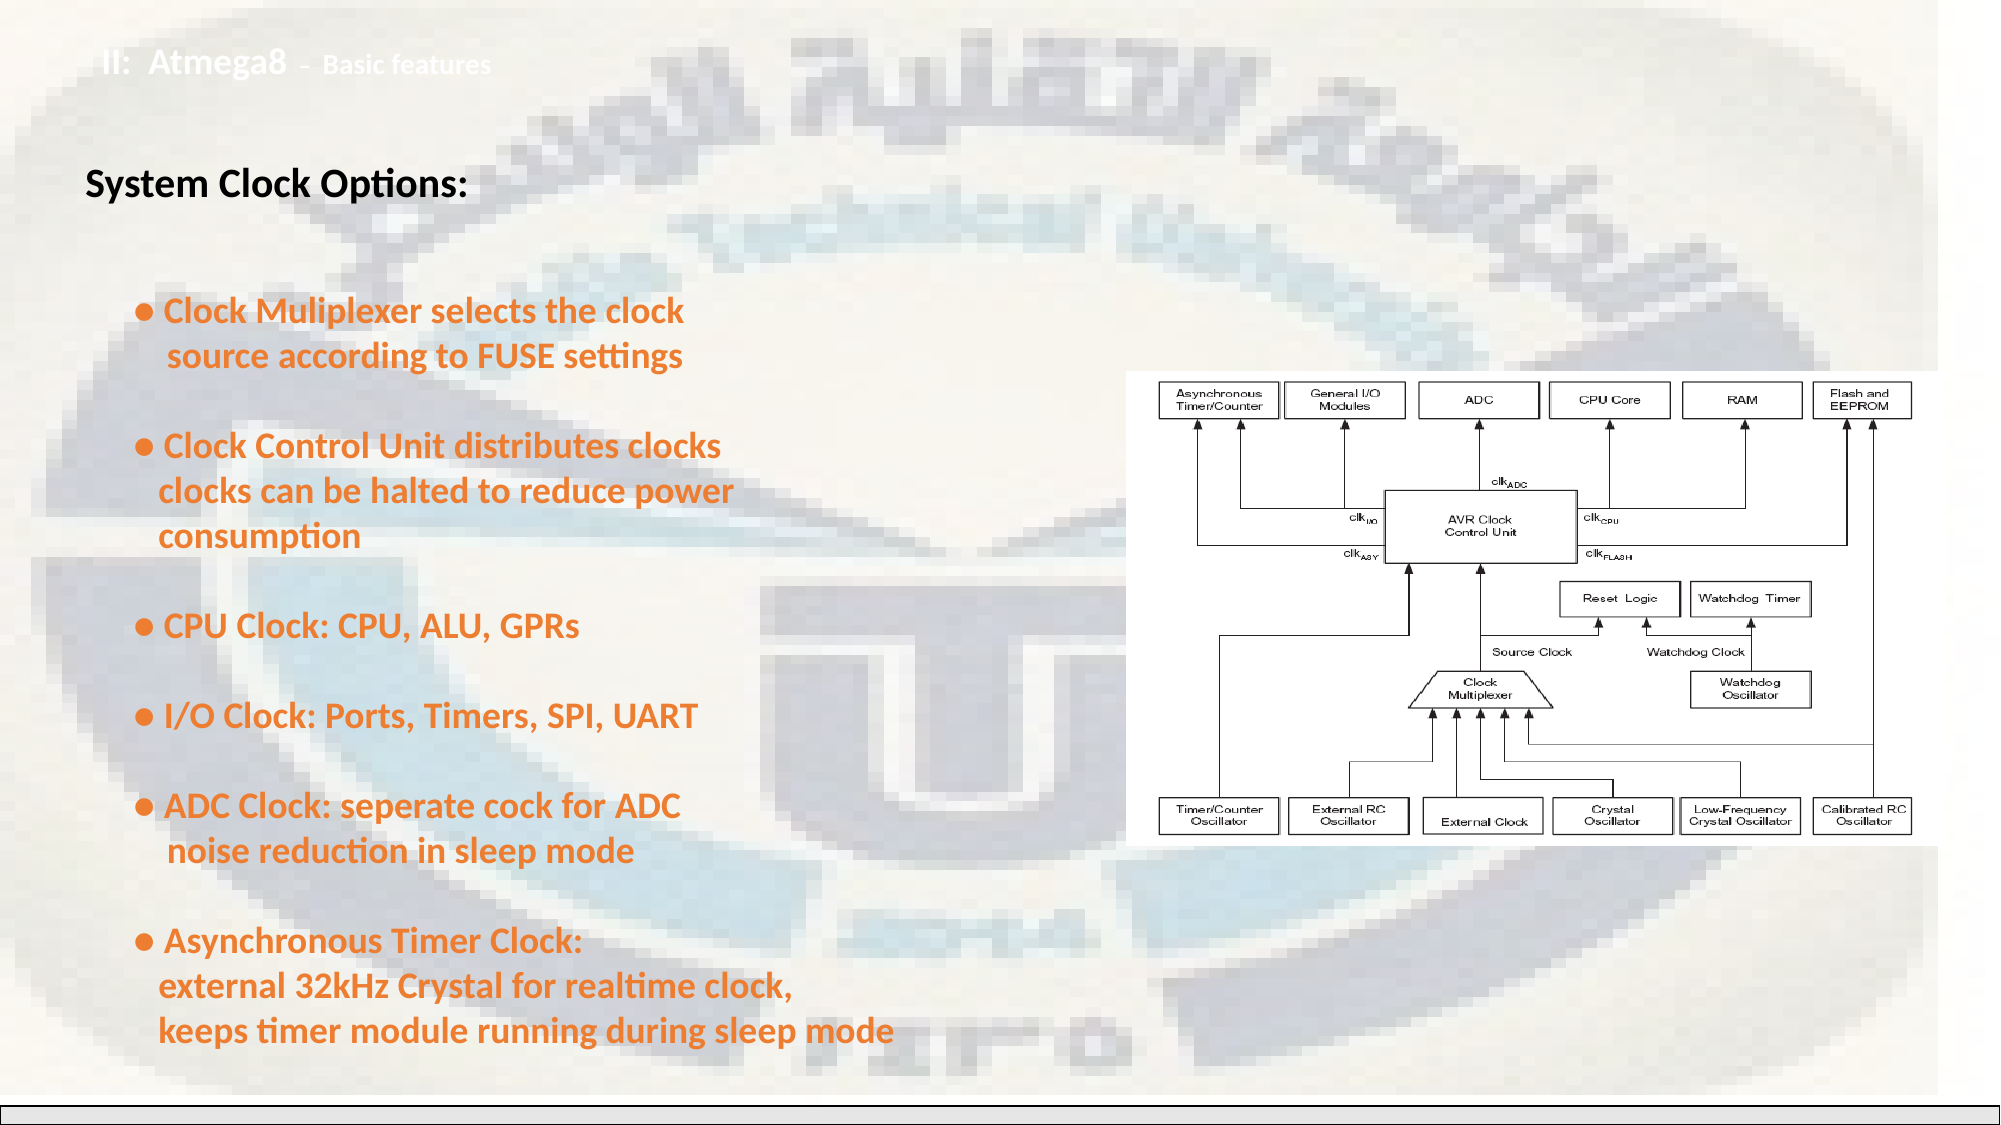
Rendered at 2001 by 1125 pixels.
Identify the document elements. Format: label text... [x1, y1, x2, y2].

text_box System Clock Options: [70, 148, 1930, 304]
text_box II: Atmega8 – Basic features [86, 29, 1457, 90]
picture [1125, 371, 1946, 847]
text_box [0, 1105, 2000, 1125]
text_box ● Clock Muliplexer selects the clock source according to FUSE settings ● Clock Control Unit distributes clocks clocks can be halted to reduce power consumption ● CPU Clock: CPU, ALU, GPRs ● I/O Clock: Ports, Timers, SPI, UART ● ADC Clock: seperate cock for ADC noise reduction in sleep mode ● Asynchronous Timer Clock: external 32kHz Crystal for realtime clock, keeps timer module running during sleep mode [118, 278, 1835, 1059]
text_box Label Operator Operand[s] ;Comment INIT: mov ax, bx ; Copy contents of bx into ax Label - INIT: Operator - mov Operands - ax and bx Comment - alphanumeric string between ; and \n Not case sensitive Unlike other assemblers, destination operand is first mov is the mnemonic that the assembler translates into an opcode [0, 0, 2000, 1105]
